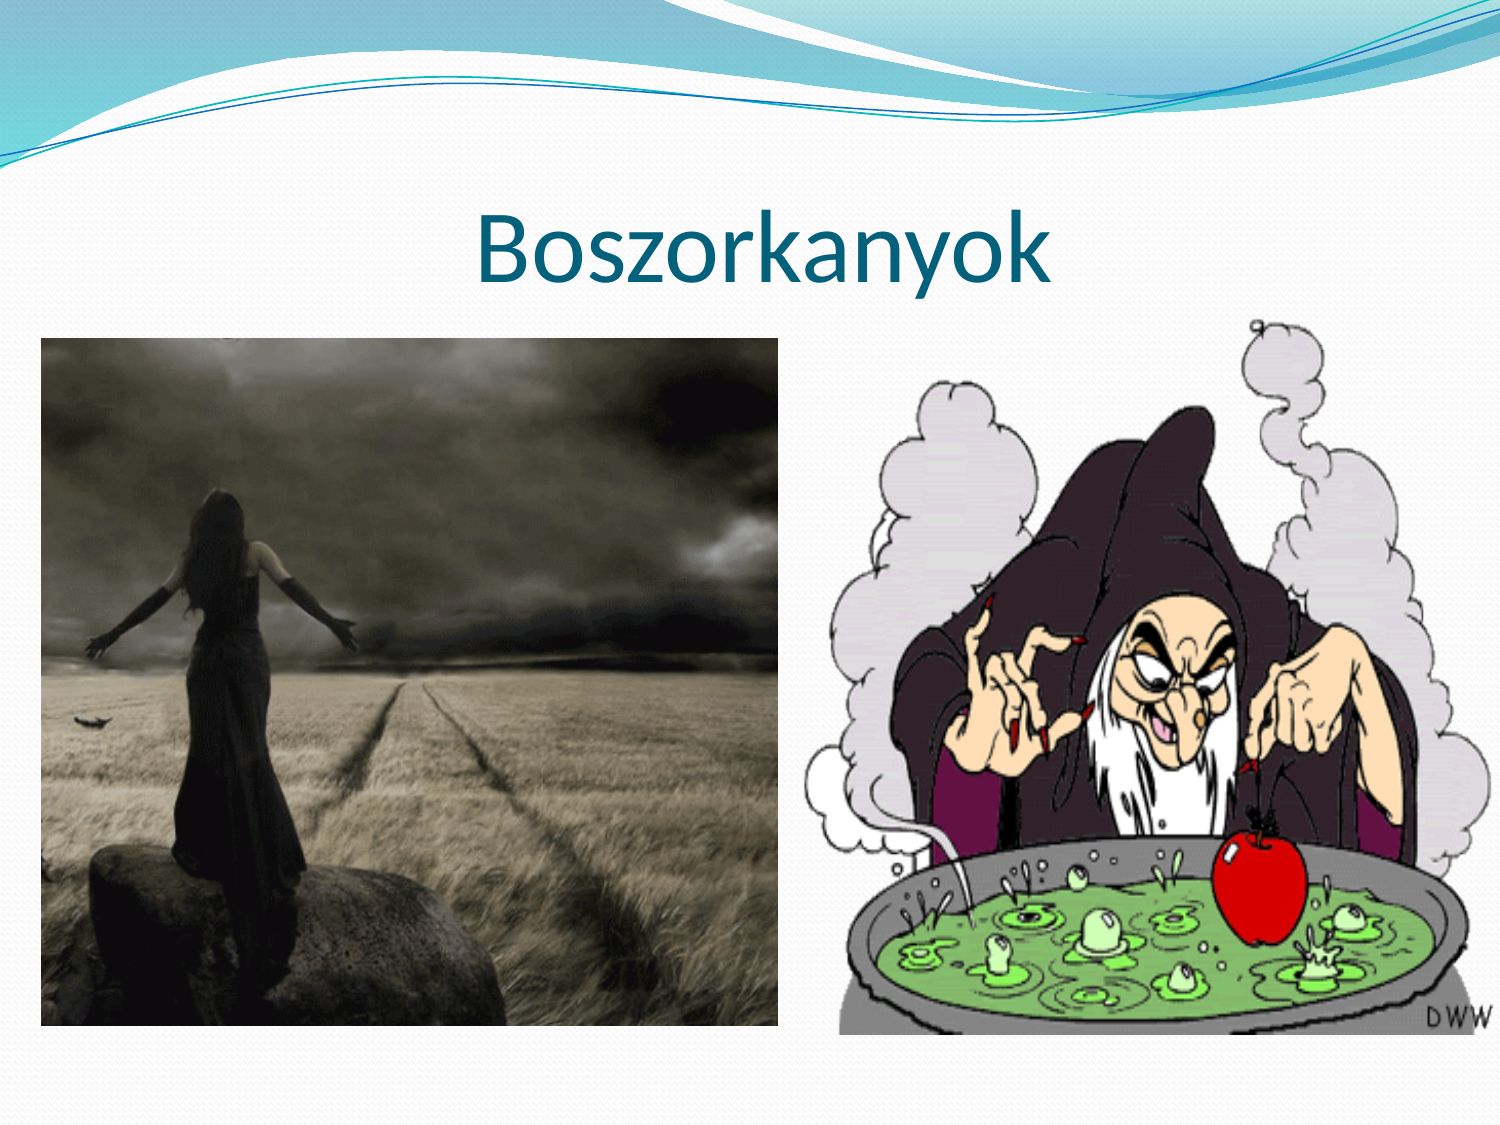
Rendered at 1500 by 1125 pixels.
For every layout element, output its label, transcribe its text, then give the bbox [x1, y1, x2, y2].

title Boszorkanyok [75, 115, 1425, 303]
picture [781, 302, 1500, 1036]
picture [40, 337, 777, 1026]
